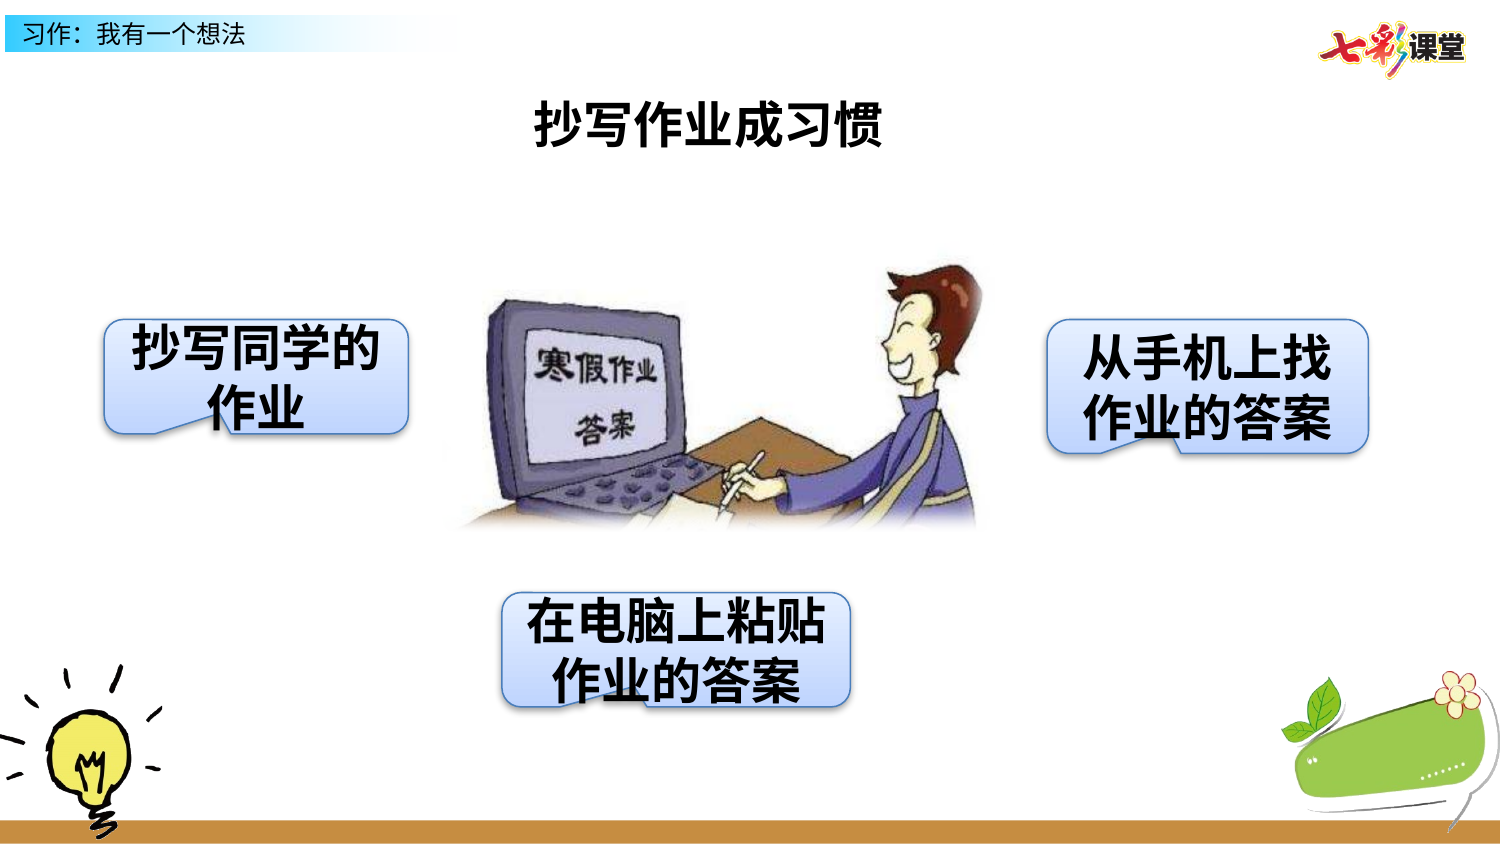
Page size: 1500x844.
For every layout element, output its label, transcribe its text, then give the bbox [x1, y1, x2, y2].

text_box 在电脑上粘贴作业的答案 [501, 591, 852, 708]
text_box 从手机上找作业的答案 [1046, 318, 1370, 455]
picture [1277, 671, 1500, 833]
picture [1316, 20, 1468, 80]
text_box 抄写同学的作业 [103, 318, 410, 435]
picture [0, 653, 178, 844]
picture [441, 235, 995, 533]
text_box 抄写作业成习惯 [512, 85, 906, 161]
